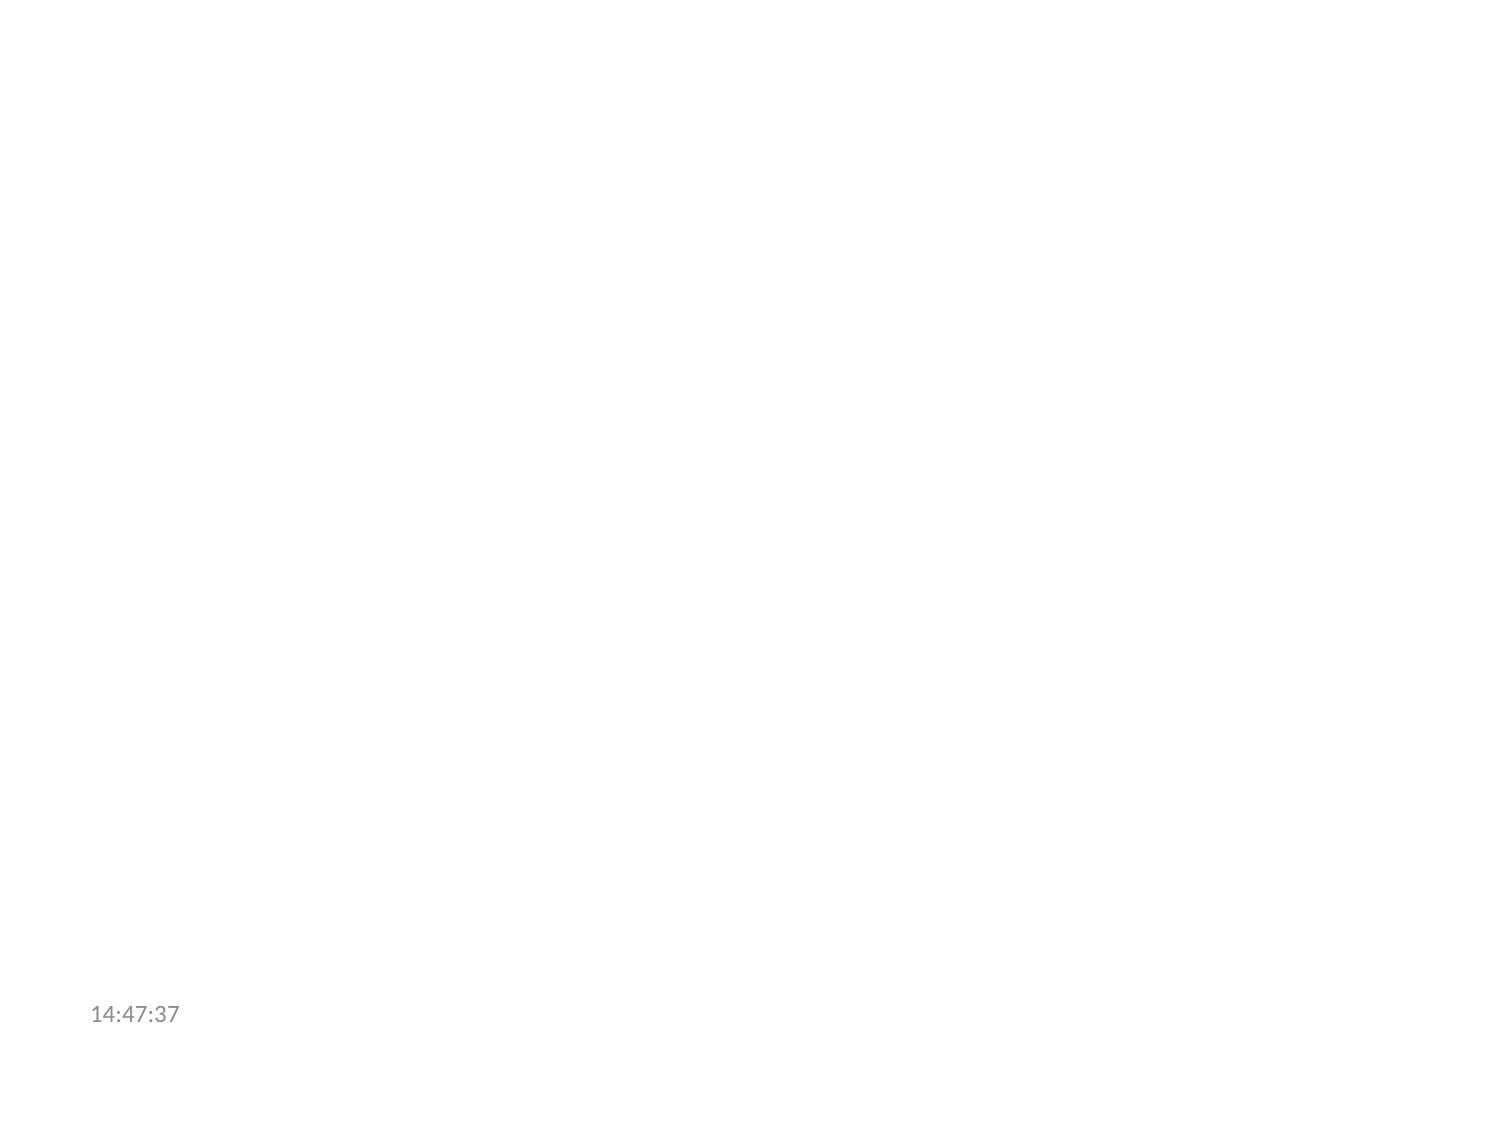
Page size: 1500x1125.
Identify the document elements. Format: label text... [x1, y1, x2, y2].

text_box 15:35:09 [75, 982, 425, 1043]
